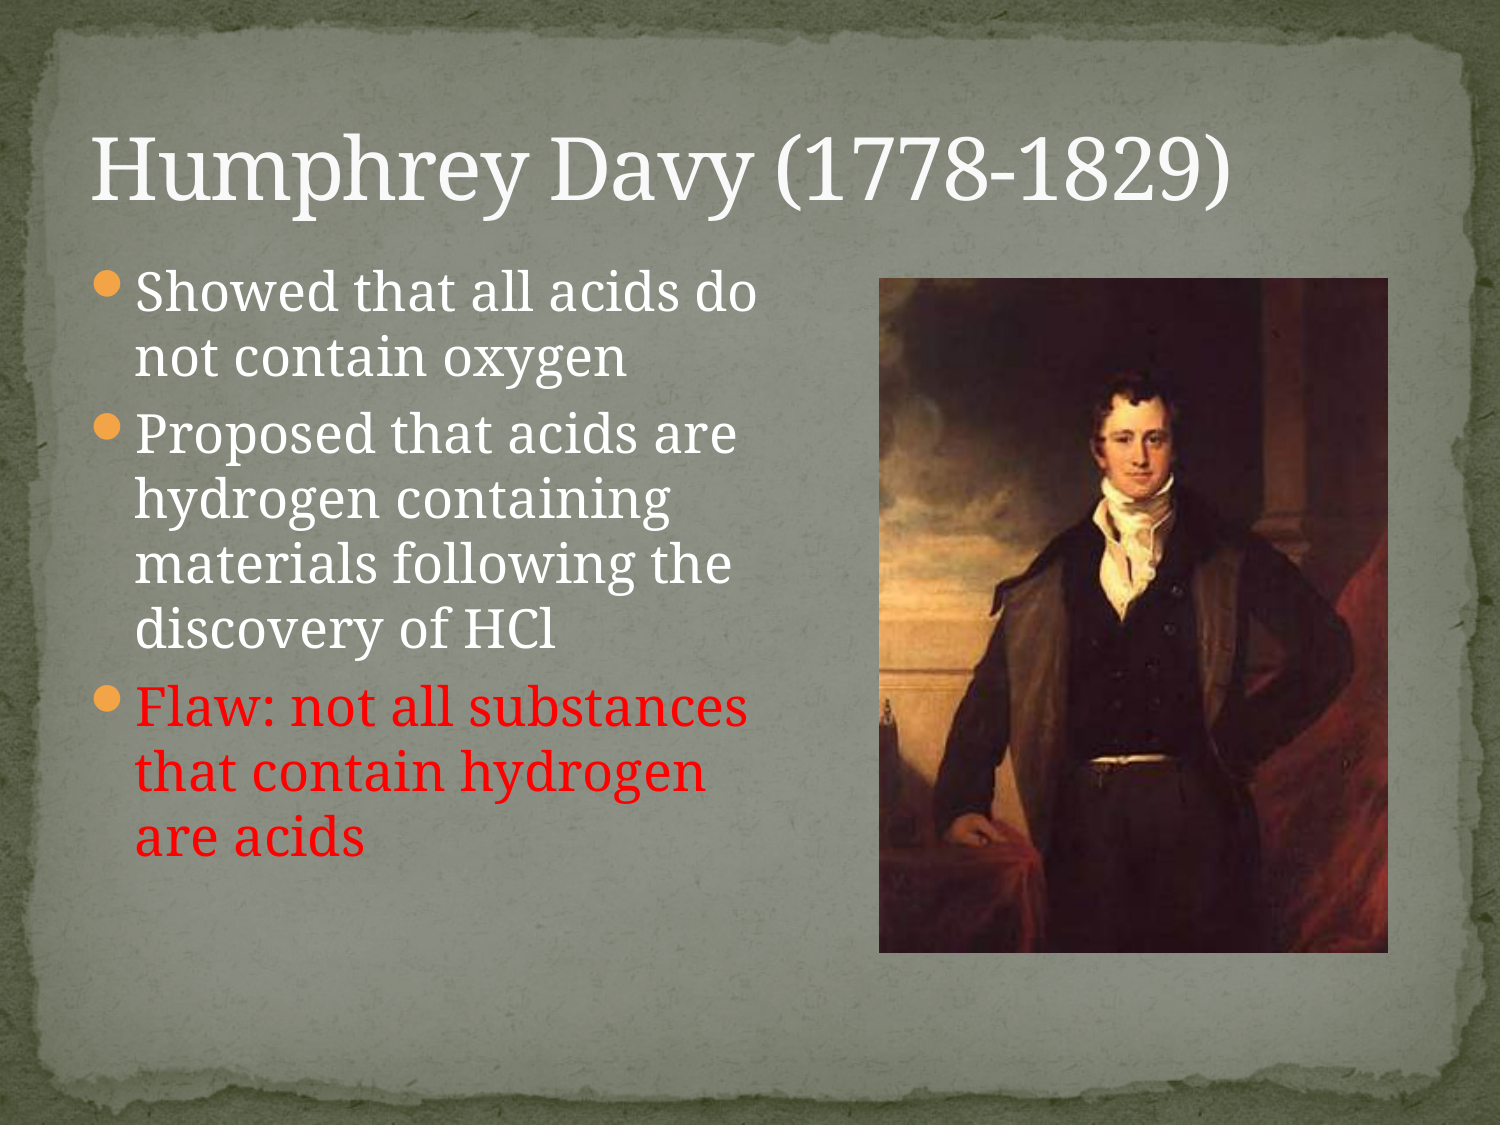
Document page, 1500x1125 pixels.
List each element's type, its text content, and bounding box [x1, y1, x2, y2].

title Humphrey Davy (1778-1829) [74, 24, 1425, 225]
list Showed that all acids do not contain oxygen Proposed that acids are hydrogen containing materials following the discovery of HCl Flaw: not all substances that contain hydrogen are acids [75, 249, 798, 1000]
picture [879, 278, 1388, 953]
